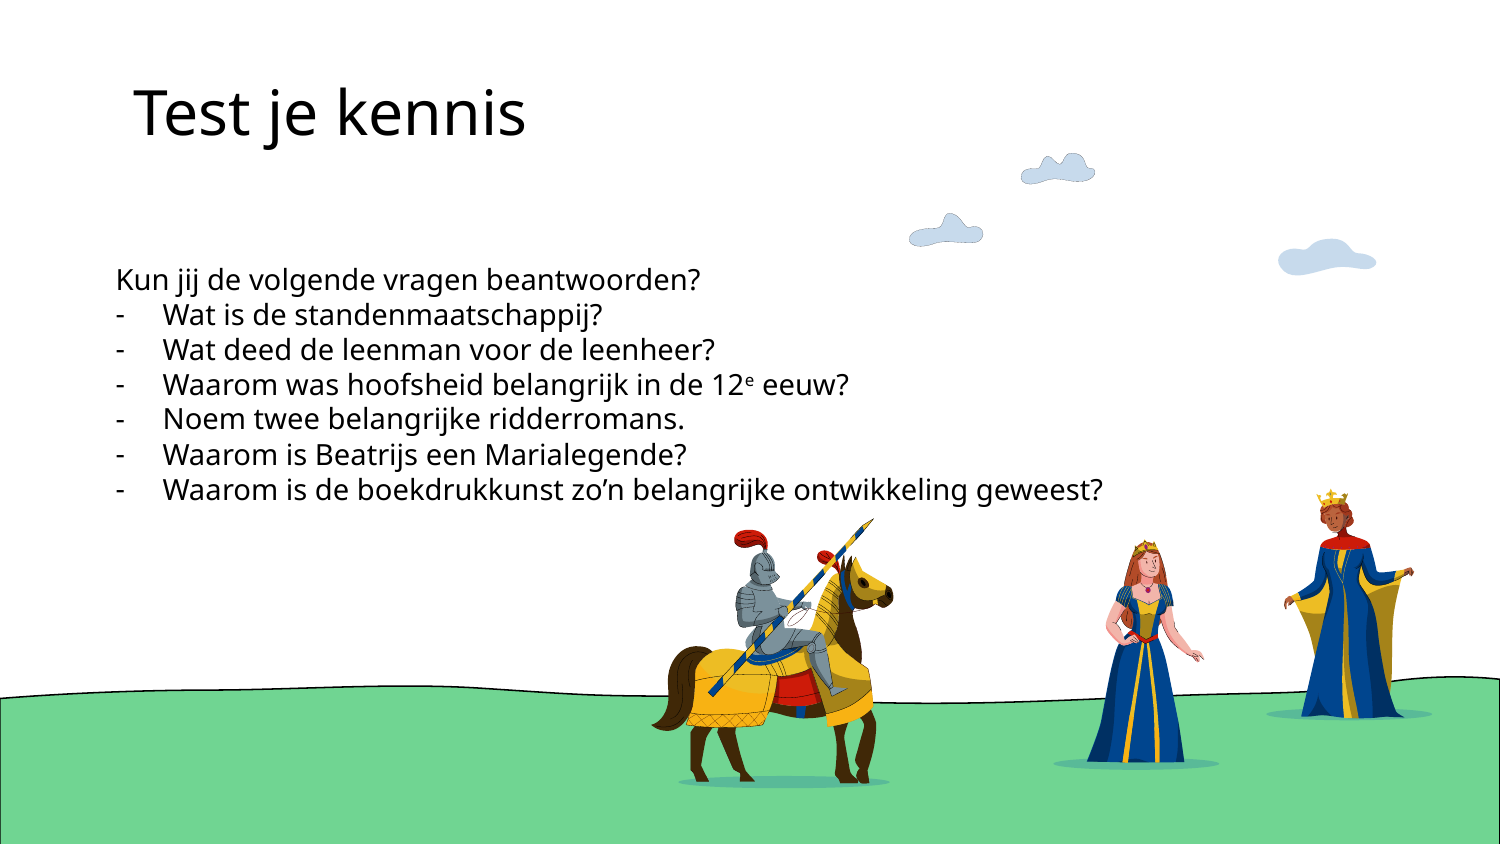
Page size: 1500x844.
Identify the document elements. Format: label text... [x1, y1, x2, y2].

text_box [1283, 488, 1415, 719]
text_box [1086, 539, 1205, 763]
text_box [1309, 238, 1350, 247]
text_box [1053, 759, 1084, 769]
text_box [0, 676, 1500, 844]
text_box [1420, 710, 1433, 718]
subtitle Kun jij de volgende vragen beantwoorden? Wat is de standenmaatschappij? Wat deed de leenman voor de leenheer? Waarom was hoofsheid belangrijk in de 12e eeuw? Noem twee belangrijke ridderromans. Waarom is Beatrijs een Marialegende? Waarom is de boekdrukkunst zo’n belangrijke ontwikkeling geweest? [100, 247, 1358, 554]
text_box [1021, 167, 1095, 185]
text_box [1358, 253, 1377, 270]
text_box [909, 213, 984, 247]
text_box [1266, 711, 1278, 718]
title Test je kennis [118, 72, 1382, 167]
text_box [650, 518, 896, 784]
text_box [1208, 760, 1220, 767]
